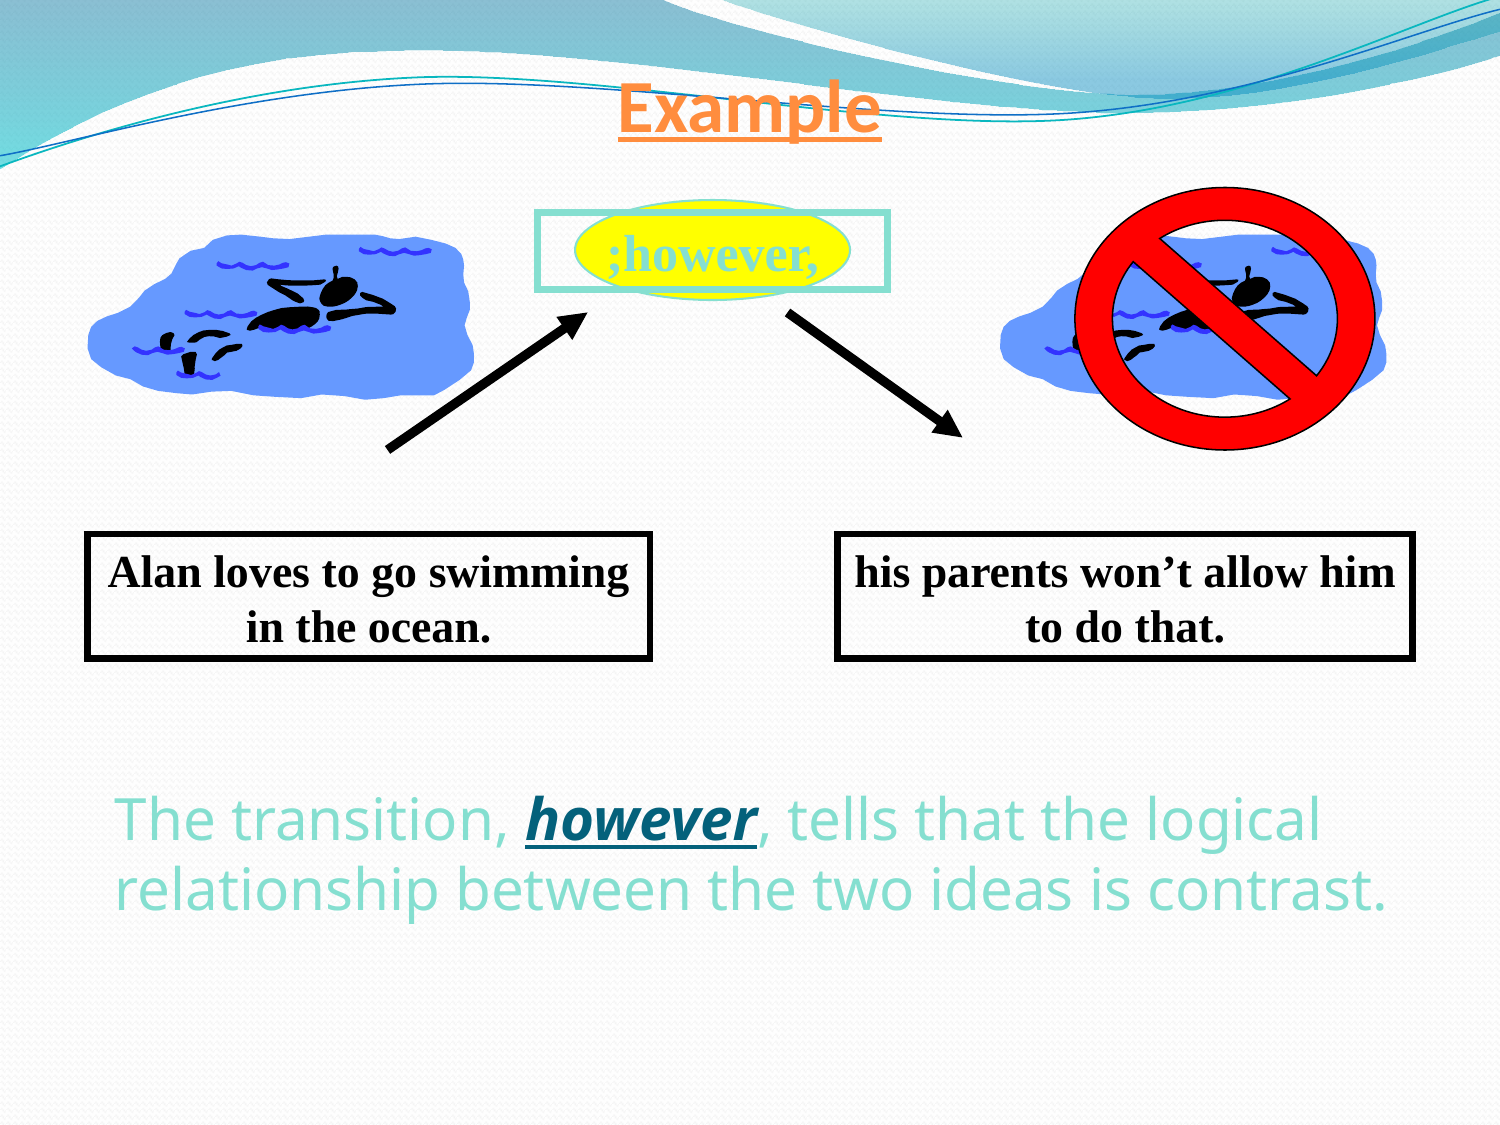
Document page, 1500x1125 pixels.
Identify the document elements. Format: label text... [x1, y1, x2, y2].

text_box [787, 312, 963, 438]
picture [999, 234, 1387, 401]
text_box ;however, [537, 212, 888, 290]
text_box Example [112, 50, 1388, 175]
text_box [1117, 410, 1333, 451]
picture [87, 234, 475, 401]
text_box his parents won’t allow him to do that. [837, 533, 1413, 659]
text_box [482, 312, 588, 386]
text_box [623, 200, 802, 212]
text_box [1113, 187, 1337, 231]
text_box Alan loves to go swimming in the ocean. [87, 533, 650, 659]
text_box The transition, however, tells that the logical relationship between the two ideas is contrast. [99, 774, 1413, 930]
text_box [630, 290, 795, 300]
